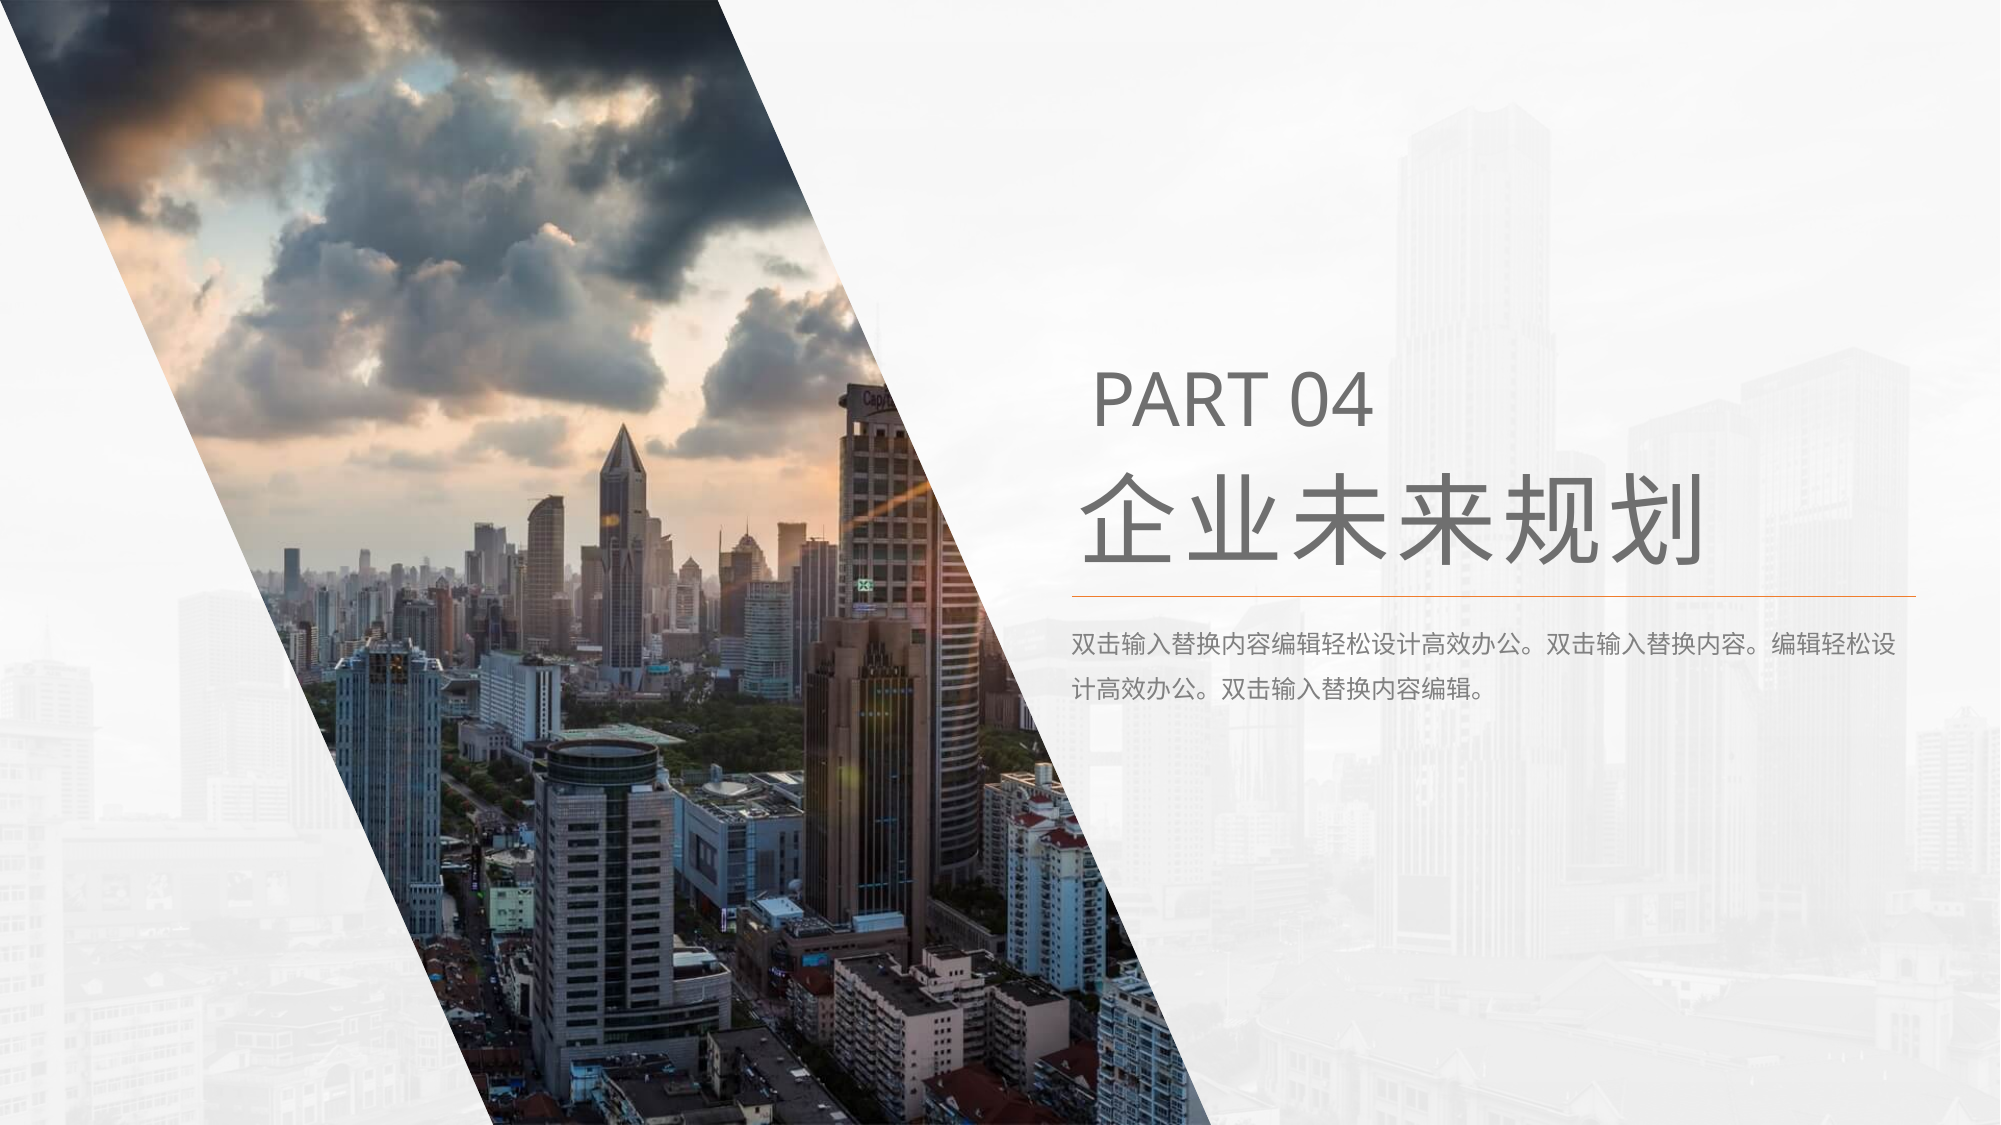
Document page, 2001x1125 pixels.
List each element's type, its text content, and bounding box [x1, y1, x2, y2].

text_box 企业未来规划 [1211, 457, 1710, 578]
picture [0, 0, 1211, 1125]
text_box 双击输入替换内容编辑轻松设计高效办公。双击输入替换内容。编辑轻松设计高效办公。双击输入替换内容编辑。 [1211, 613, 1912, 704]
text_box PART 04 [1211, 351, 1375, 442]
